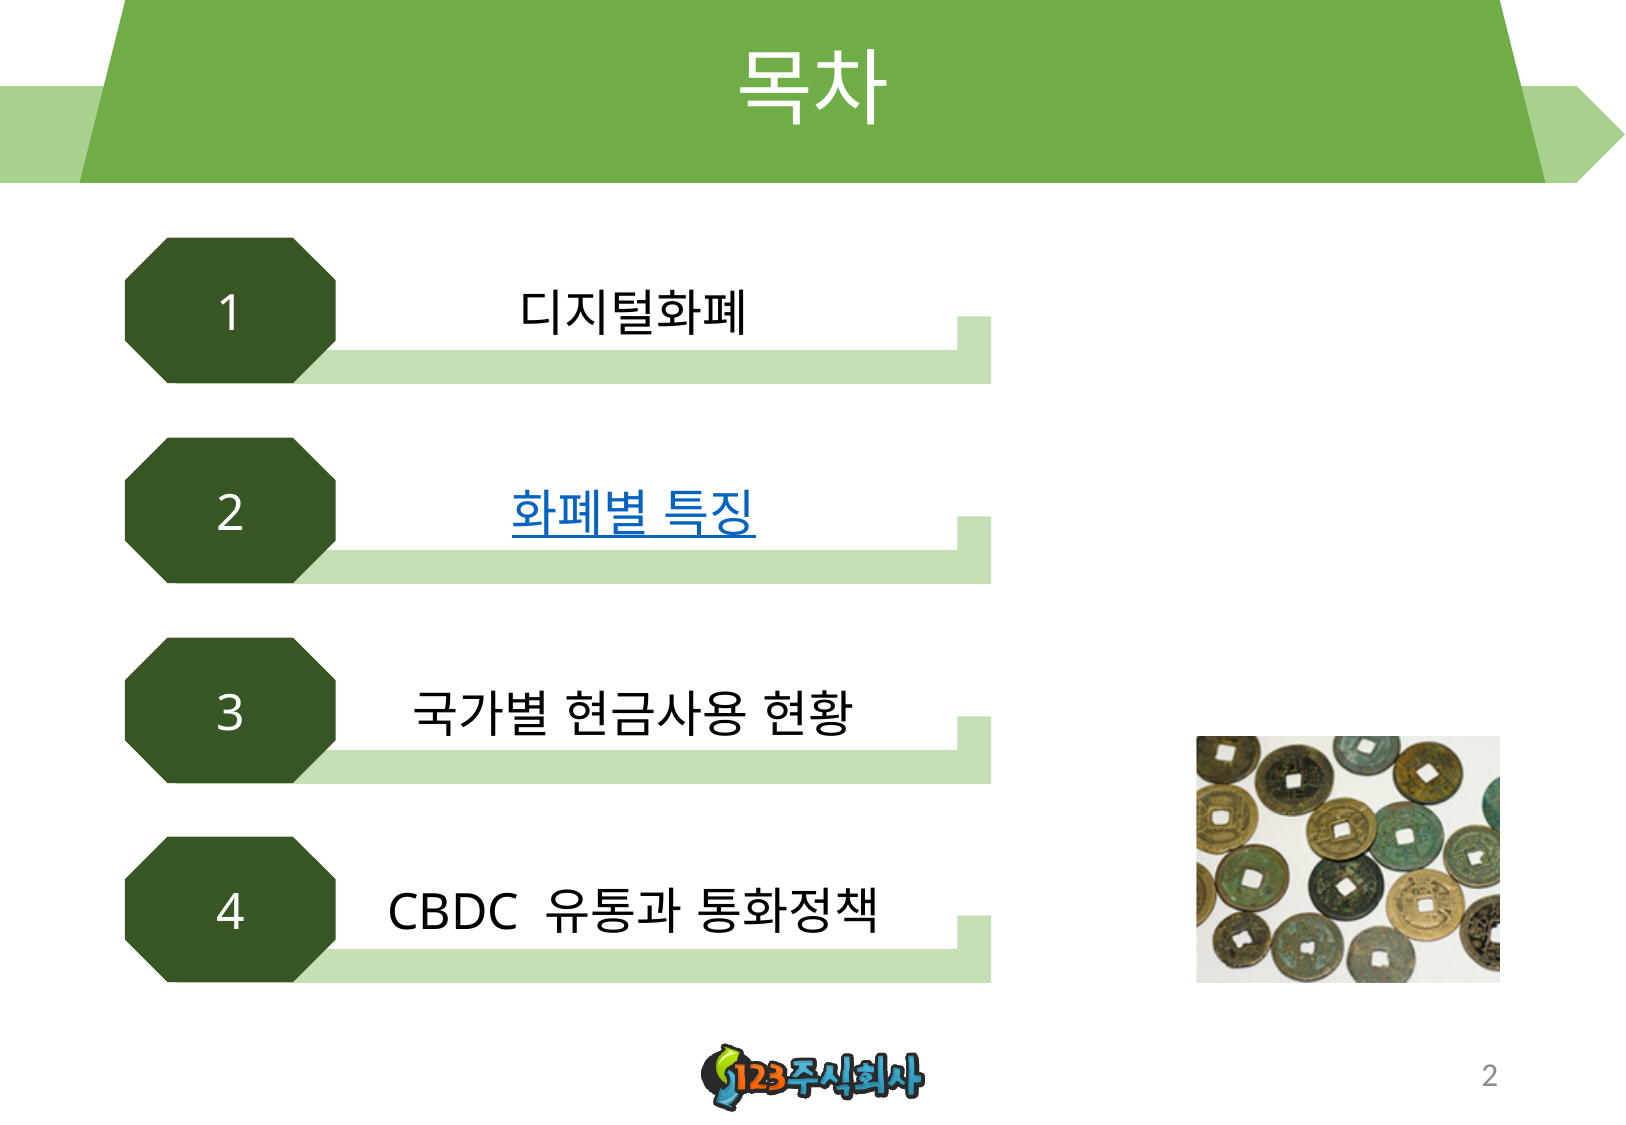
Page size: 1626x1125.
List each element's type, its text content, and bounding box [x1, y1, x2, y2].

text_box 4 [123, 835, 337, 984]
text_box [294, 715, 992, 785]
text_box 3 [123, 636, 337, 785]
picture [690, 1031, 935, 1122]
text_box 1 [123, 236, 337, 385]
text_box [294, 315, 992, 385]
text_box CBDC 유통과 통화정책 [372, 871, 896, 947]
text_box [294, 914, 992, 984]
text_box 2 [123, 436, 337, 585]
slide_number 2 [1147, 1042, 1514, 1103]
text_box 화폐별 특징 [496, 473, 771, 561]
picture [1196, 735, 1500, 983]
title 목차 [0, 0, 1625, 183]
text_box 디지털화폐 [503, 274, 764, 349]
text_box 국가별 현금사용 현황 [397, 674, 870, 750]
text_box [294, 515, 992, 585]
